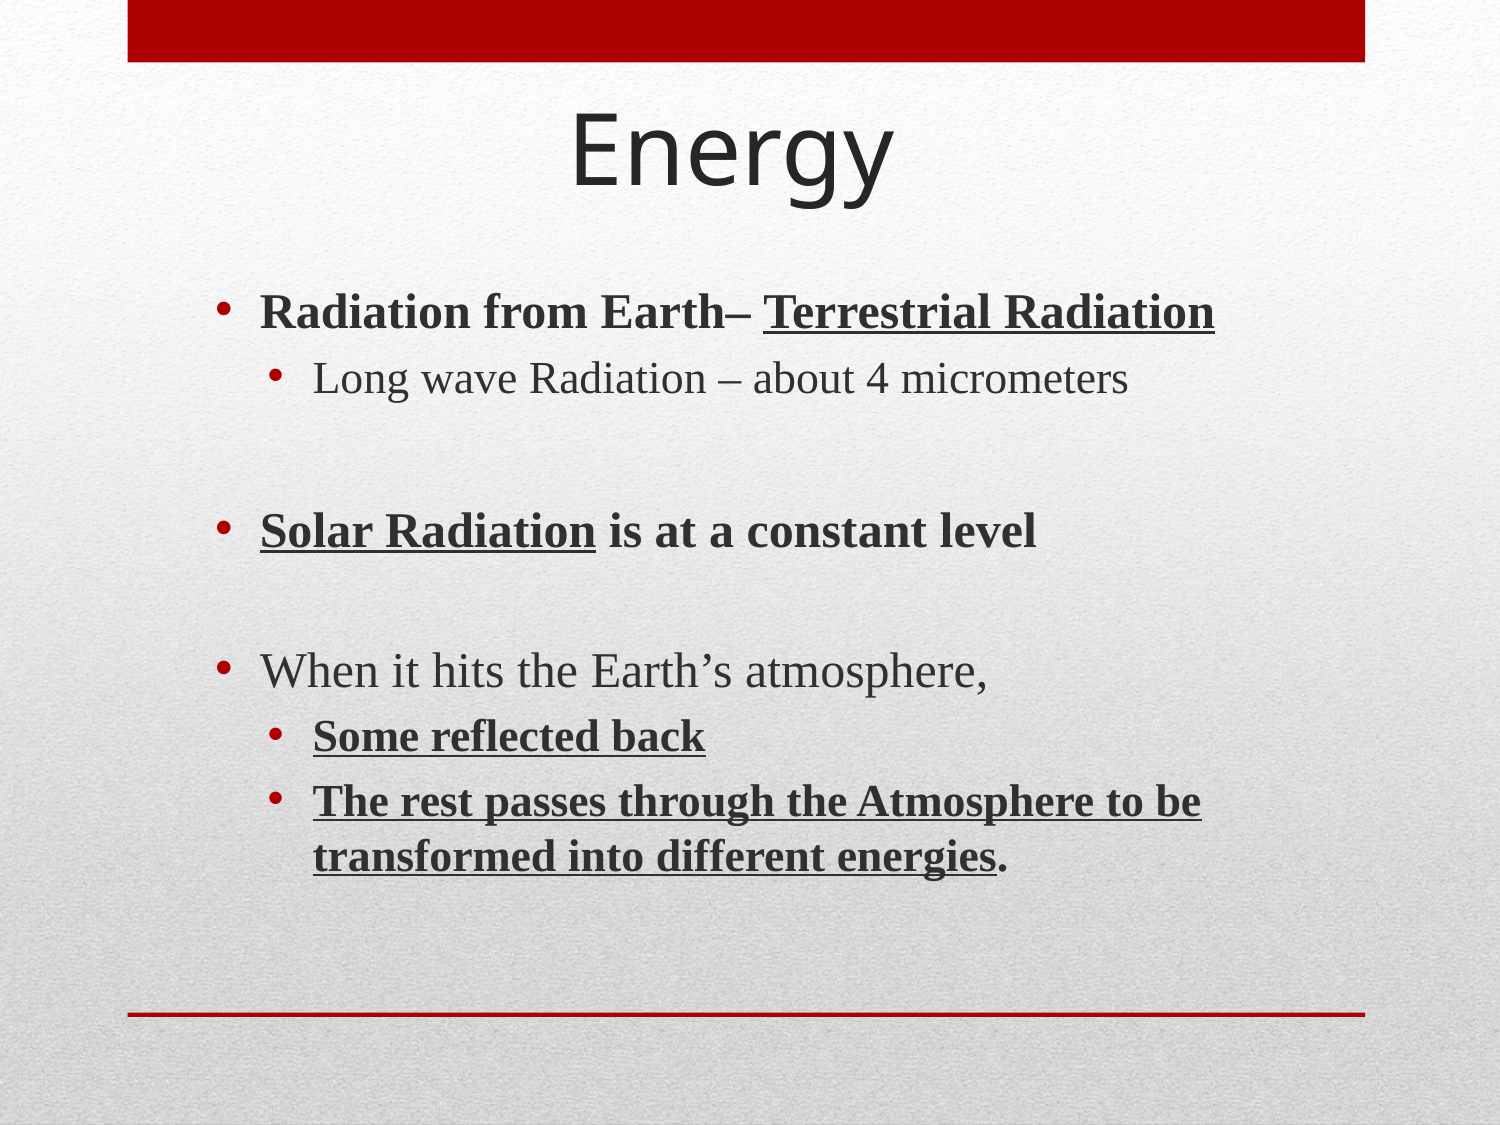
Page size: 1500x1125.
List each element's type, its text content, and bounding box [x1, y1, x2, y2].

title Energy [162, 24, 1300, 213]
list Radiation from Earth– Terrestrial Radiation Long wave Radiation – about 4 micrometers Solar Radiation is at a constant level When it hits the Earth’s atmosphere, Some reflected back The rest passes through the Atmosphere to be transformed into different energies. [200, 249, 1325, 994]
